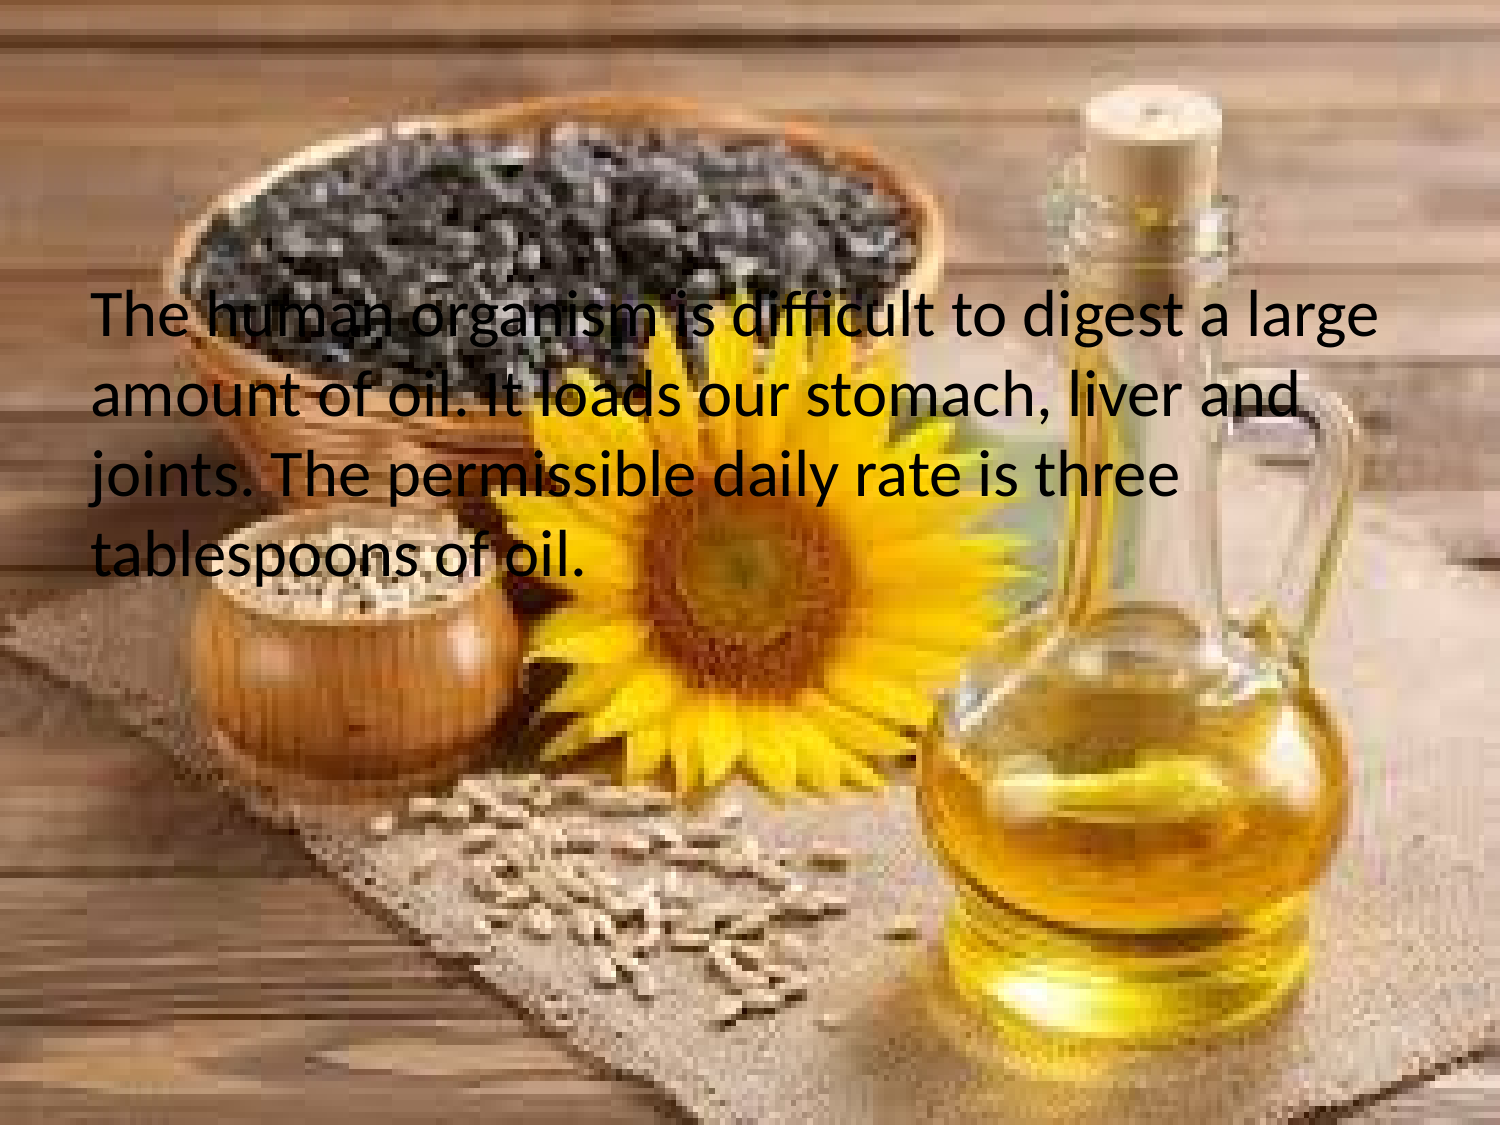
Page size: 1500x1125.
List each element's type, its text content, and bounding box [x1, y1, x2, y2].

picture [0, 0, 1500, 1125]
list The human organism is difficult to digest a large amount of oil. It loads our stomach, liver and joints. The permissible daily rate is three tablespoons of oil. [75, 262, 1425, 1005]
